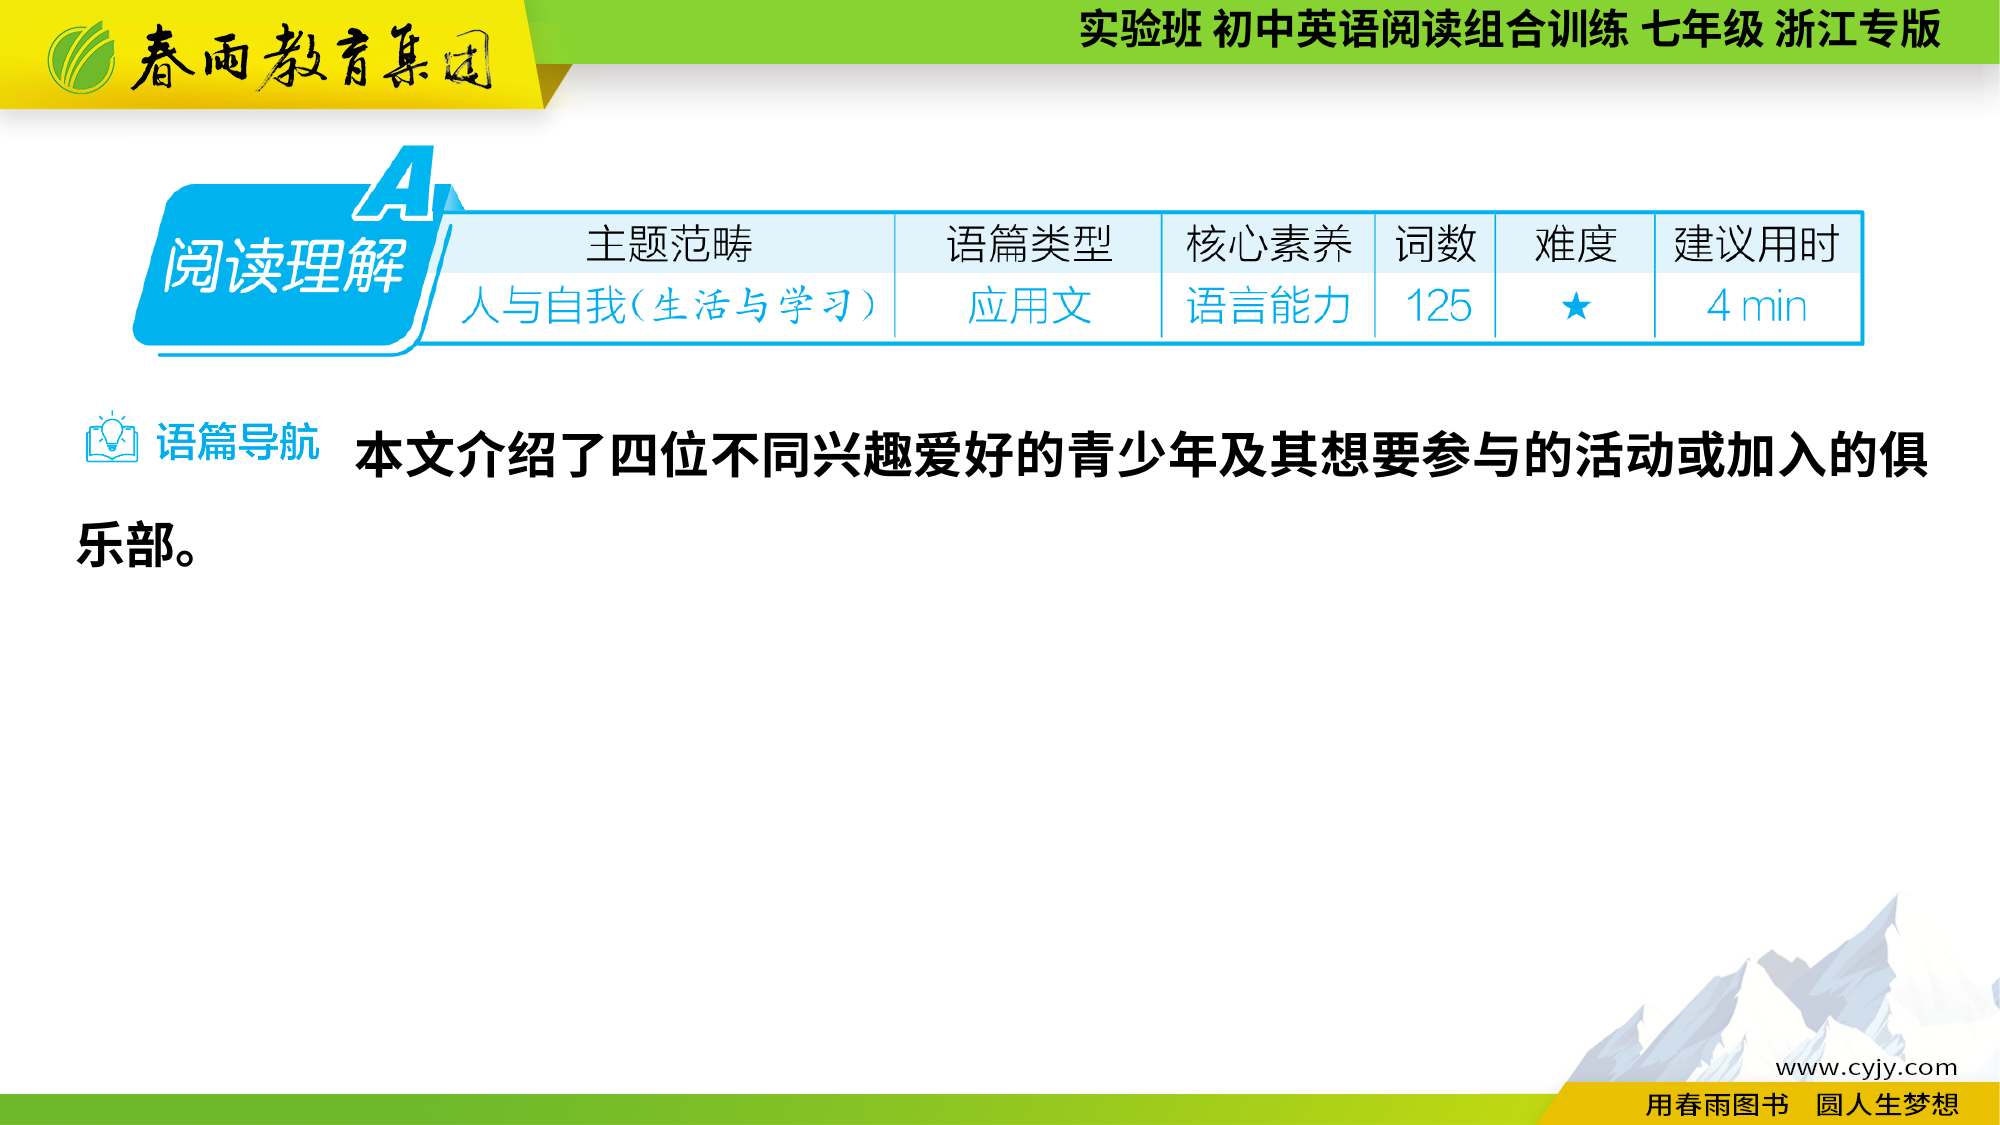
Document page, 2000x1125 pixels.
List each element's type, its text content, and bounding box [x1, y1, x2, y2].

picture [0, 0, 2000, 1125]
list 本文介绍了四位不同兴趣爱好的青少年及其想要参与的活动或加入的俱乐部。 [60, 385, 1945, 572]
